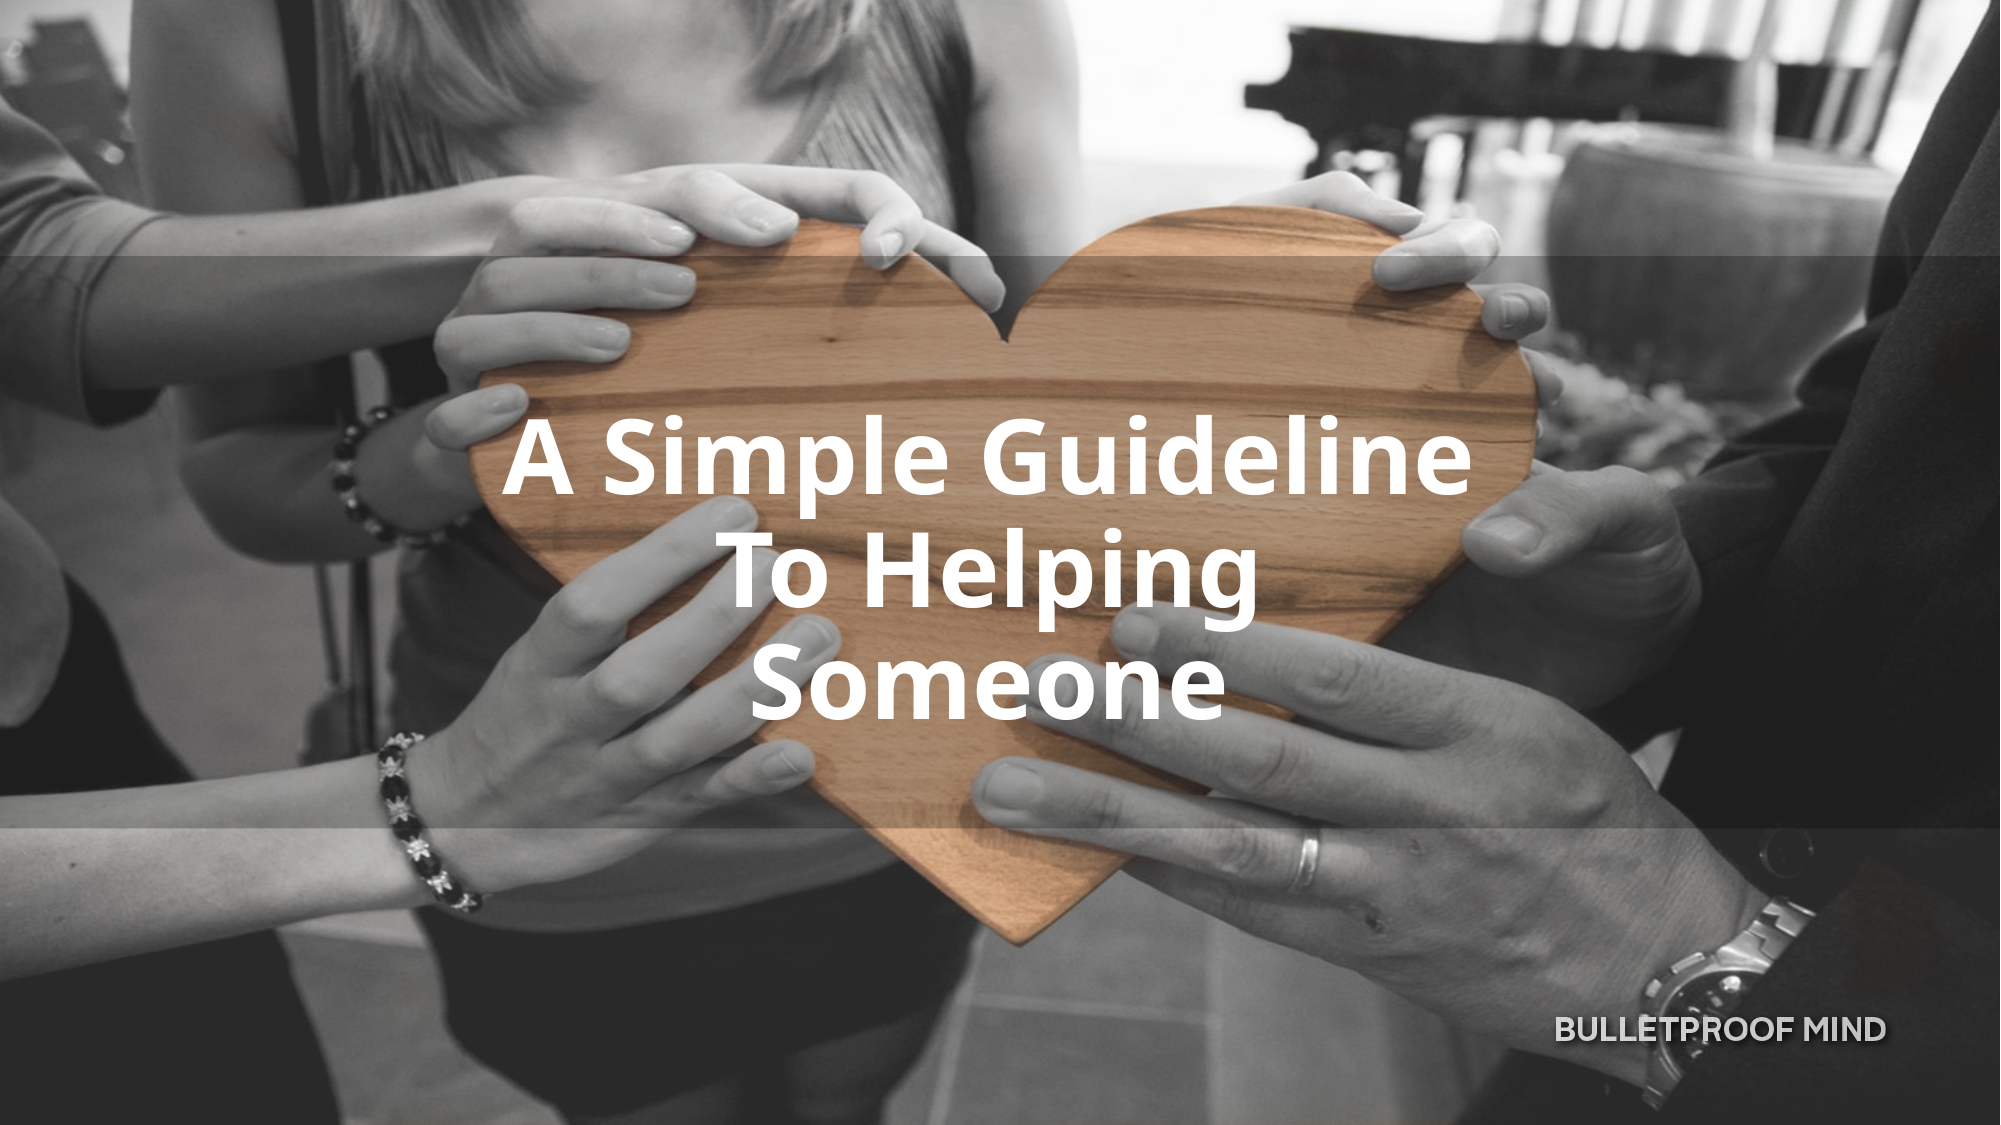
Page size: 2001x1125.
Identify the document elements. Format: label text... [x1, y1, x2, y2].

title A Simple Guideline To Helping Someone [470, 80, 1508, 750]
text_box [0, 255, 2000, 829]
picture [1527, 994, 1913, 1063]
